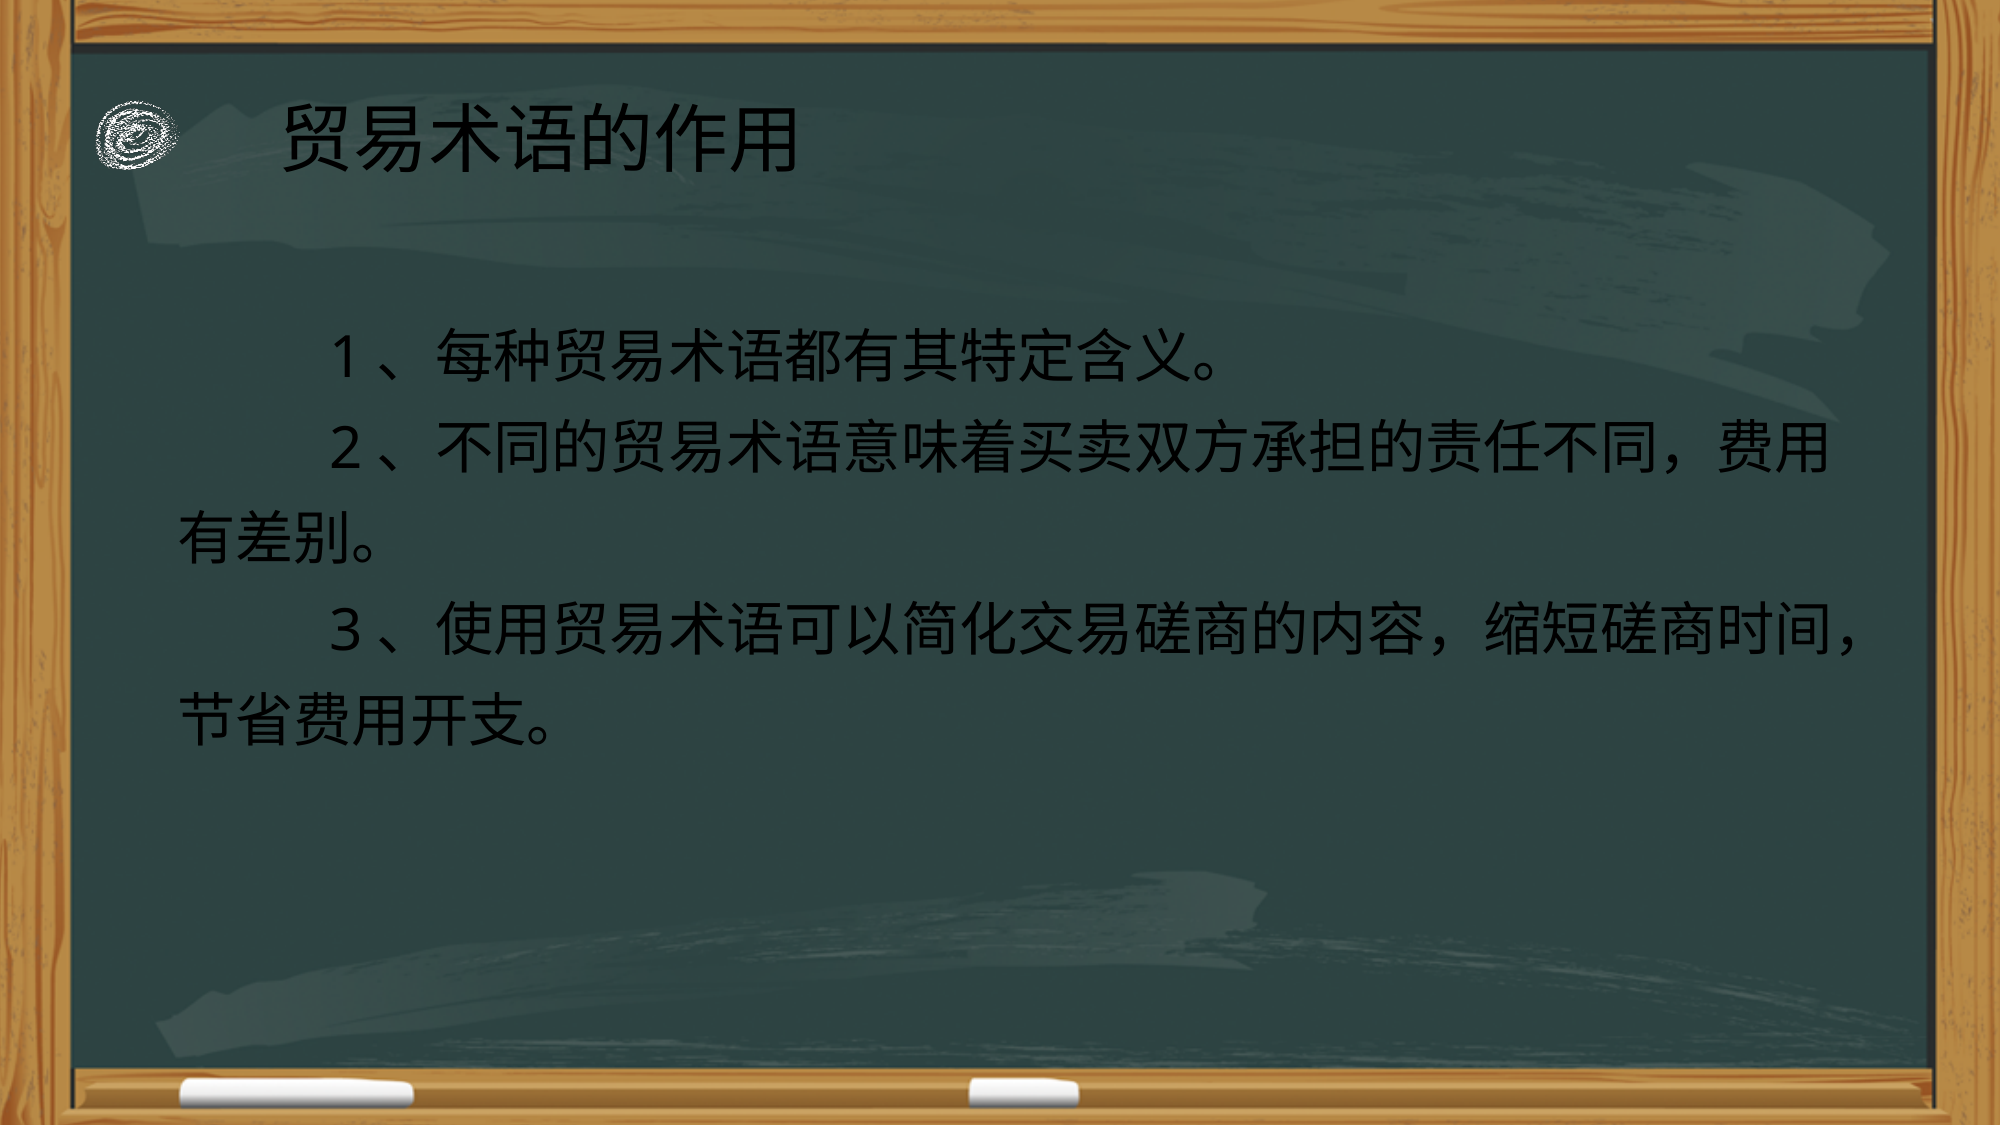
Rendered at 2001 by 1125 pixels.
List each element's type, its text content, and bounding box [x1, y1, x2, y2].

text_box 贸易术语的作用 1、每种贸易术语都有其特定含义。 2、不同的贸易术语意味着买卖双方承担的责任不同，费用有差别。 3、使用贸易术语可以简化交易磋商的内容，缩短磋商时间，节省费用开支。 [162, 57, 1872, 878]
picture [0, 0, 2000, 1125]
